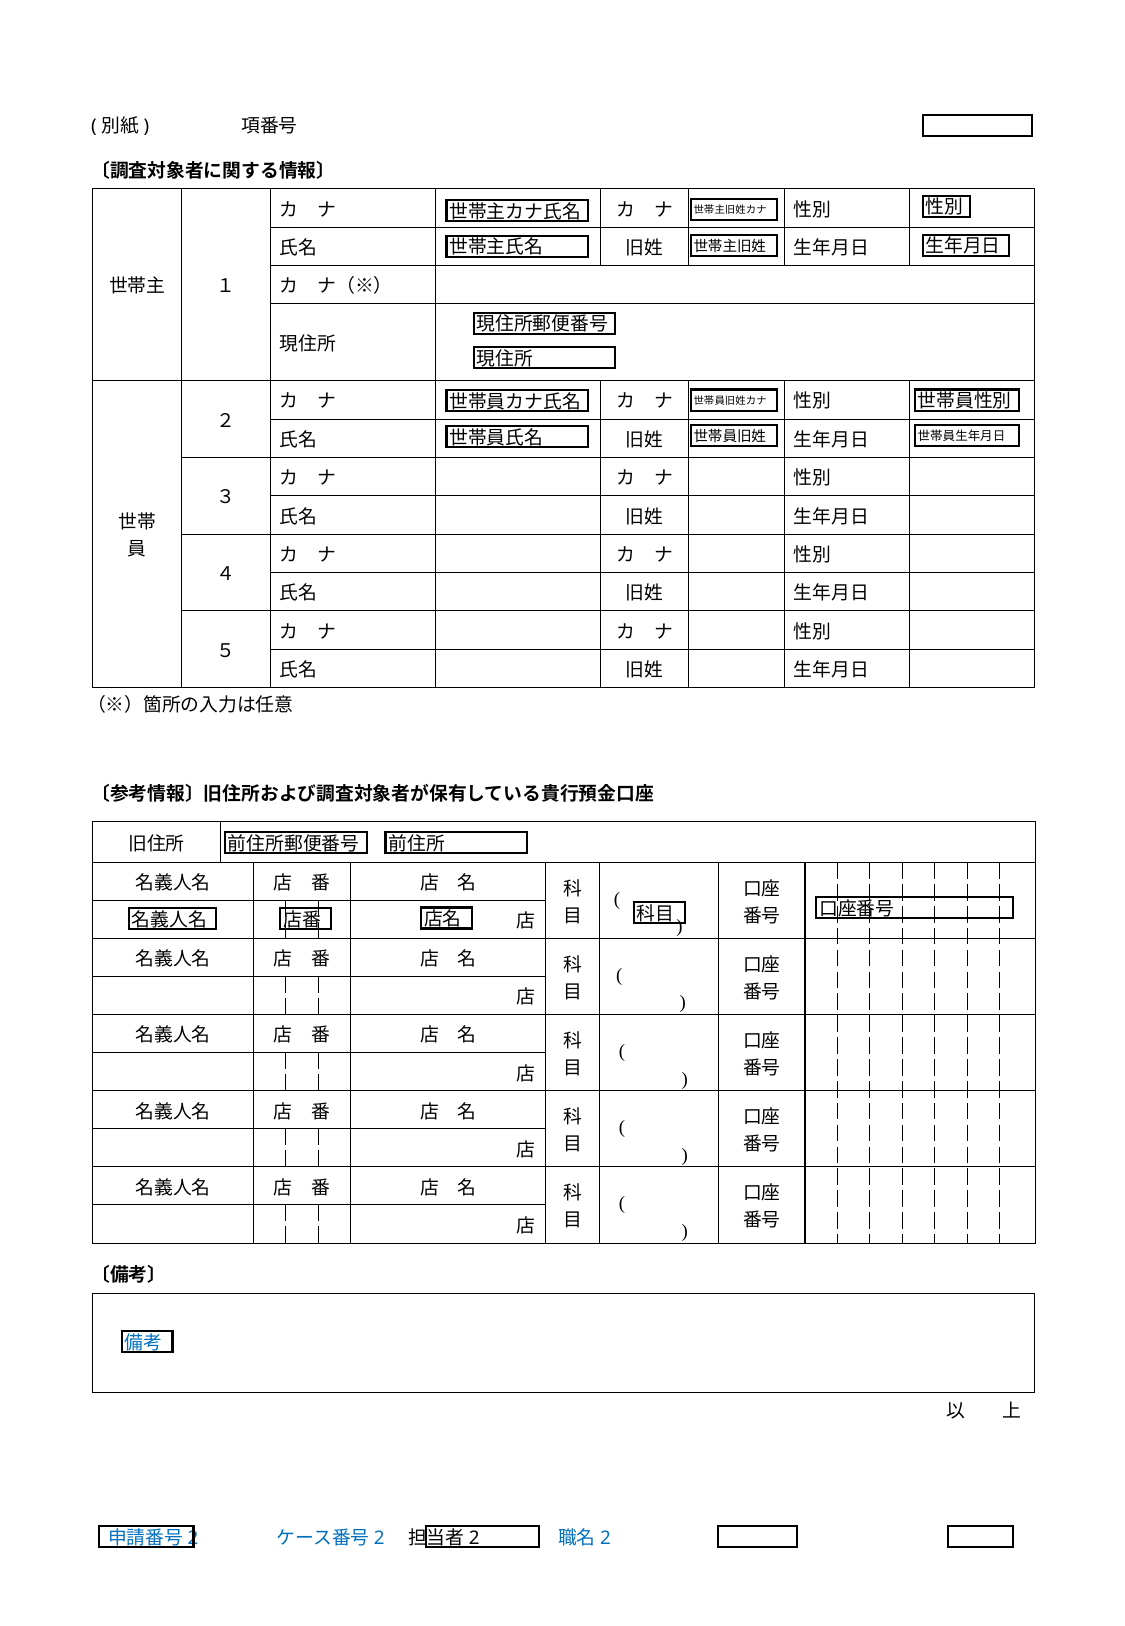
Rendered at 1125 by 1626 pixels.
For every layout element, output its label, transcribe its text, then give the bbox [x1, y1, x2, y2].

table_cell [286, 1129, 318, 1166]
table_cell [806, 939, 838, 1014]
table_cell ( ) [600, 1091, 718, 1166]
table_cell 性別 [785, 381, 909, 419]
text_box 世帯員旧姓カナ [690, 388, 778, 412]
table_cell 口座 番号 [719, 1015, 804, 1090]
table_cell [870, 1091, 902, 1166]
table_cell 店 [351, 977, 545, 1014]
table_cell カ ナ [601, 611, 688, 649]
table_header カ ナ [271, 189, 435, 227]
table_cell 店 番 [254, 939, 350, 976]
table_cell 店 [351, 1129, 545, 1166]
table_cell 性別 [785, 611, 909, 649]
table_cell [910, 458, 1034, 495]
table_cell [806, 1091, 838, 1166]
table_cell 生年月日 [785, 420, 909, 457]
table_cell 店 名 [351, 1015, 545, 1052]
table_cell 旧姓 [601, 228, 688, 265]
text_box （※）箇所の入力は任意 [87, 687, 1032, 723]
table_cell 旧姓 [601, 420, 688, 457]
table_cell 科目 [546, 1015, 599, 1090]
table_cell 店 名 [351, 1167, 545, 1204]
table_cell [254, 1053, 286, 1090]
table_cell [806, 1167, 838, 1243]
table_cell カ ナ [271, 381, 435, 419]
table_cell [689, 496, 784, 534]
table_header 旧住所 [93, 822, 220, 862]
text_box [425, 1525, 540, 1548]
table_cell [910, 381, 1034, 419]
table_cell 店 番 [254, 1167, 350, 1204]
table_cell [910, 496, 1034, 534]
text_box [947, 1525, 1014, 1548]
table_cell [967, 1167, 1000, 1243]
table_cell 店 [351, 1053, 545, 1090]
table_header １ [182, 189, 270, 380]
table_cell [93, 977, 253, 1014]
table_header 性別 [785, 189, 909, 227]
table_cell [93, 1053, 253, 1090]
table_cell [1000, 1167, 1035, 1243]
table_cell [838, 1091, 870, 1166]
table_cell 店 [351, 1205, 545, 1243]
table_cell [902, 919, 935, 938]
table_cell [286, 930, 318, 938]
table_cell [286, 1205, 318, 1243]
table_cell [254, 1205, 286, 1243]
text_box 店番 [279, 907, 332, 930]
table_cell [689, 573, 784, 610]
table_cell 生年月日 [785, 228, 909, 265]
table_cell [318, 977, 350, 1014]
table_cell [286, 1053, 318, 1090]
table_cell [436, 611, 600, 649]
table_cell [254, 1129, 286, 1166]
table_cell [902, 863, 935, 896]
table_cell 店 名 [351, 939, 545, 976]
table_cell カ ナ [271, 535, 435, 572]
table_cell [870, 1167, 902, 1243]
table_cell [436, 535, 600, 572]
text_box 名義人名 [128, 907, 217, 930]
table_cell 口座 番号 [719, 1091, 804, 1166]
table_cell [870, 939, 902, 1014]
table_cell [935, 1015, 967, 1090]
table_header 世帯主 [93, 189, 181, 380]
text_box 以 上 [91, 1392, 1037, 1429]
table_cell [967, 919, 1000, 938]
table_cell [93, 1129, 253, 1166]
table_cell ２ [182, 381, 270, 457]
text_box 科目 [633, 901, 686, 924]
text_box 世帯員カナ氏名 [445, 389, 589, 412]
table_cell [910, 611, 1034, 649]
table_cell [93, 901, 253, 938]
table_cell [967, 863, 1000, 896]
table_cell [935, 919, 967, 938]
table_cell 性別 [785, 535, 909, 572]
table_cell 生年月日 [785, 496, 909, 534]
table_cell [902, 1091, 935, 1166]
table_cell 生年月日 [785, 573, 909, 610]
table_cell カ ナ [601, 381, 688, 419]
table_cell [436, 228, 600, 265]
table_cell ３ [182, 458, 270, 534]
text_box 口座番号 [815, 896, 1014, 919]
table_header [93, 1294, 1034, 1392]
table_cell [870, 863, 902, 896]
table_cell [967, 1015, 1000, 1090]
table_cell 氏名 [271, 496, 435, 534]
text_box 店名 [420, 906, 473, 930]
table_cell [967, 1091, 1000, 1166]
table_header [910, 189, 1034, 227]
table_cell 店 名 [351, 1091, 545, 1128]
table_cell 氏名 [271, 420, 435, 457]
table_cell 氏名 [271, 650, 435, 687]
table_cell カ ナ [601, 458, 688, 495]
table_cell [870, 1015, 902, 1090]
table_cell 名義人名 [93, 1167, 253, 1204]
table_cell ( ) [600, 863, 718, 938]
table_cell 名義人名 [93, 1091, 253, 1128]
table_cell [935, 863, 967, 896]
table_cell [319, 901, 350, 938]
text_box 〔参考情報〕旧住所および調査対象者が保有している貴行預金口座 [91, 753, 1037, 812]
table_cell 旧姓 [601, 573, 688, 610]
table_cell [1000, 939, 1035, 1014]
table_cell [436, 573, 600, 610]
table_cell 氏名 [271, 228, 435, 265]
text_box 前住所郵便番号 [224, 831, 368, 854]
table_cell 科目 [546, 863, 599, 938]
text_box 申請番号2 ケース番号2 担当者2 職名2 [93, 1518, 1038, 1556]
table_cell [93, 1205, 253, 1243]
table_cell [1000, 863, 1035, 938]
table_cell [286, 977, 318, 1014]
table_cell [436, 266, 1034, 303]
table_header [436, 189, 600, 227]
table_cell カ ナ [271, 611, 435, 649]
table_cell [436, 381, 600, 419]
text_box 現住所 [473, 346, 616, 369]
table_cell [254, 977, 286, 1014]
text_box 世帯員性別 [914, 388, 1020, 412]
table_cell [689, 650, 784, 687]
text_box 性別 [922, 195, 971, 218]
table_cell [935, 1167, 967, 1243]
table_cell ５ [182, 611, 270, 687]
table_cell [838, 1015, 870, 1090]
text_box 世帯主旧姓カナ [690, 198, 778, 221]
text_box [98, 1525, 195, 1548]
text_box 備考 [121, 1330, 174, 1353]
table_cell [689, 228, 784, 265]
table_cell ( ) [600, 1167, 718, 1243]
table_cell [436, 650, 600, 687]
table_cell 店 番 [254, 1015, 350, 1052]
table_cell [436, 458, 600, 495]
table_cell [689, 611, 784, 649]
table_cell [902, 1167, 935, 1243]
table_cell [935, 1091, 967, 1166]
text_box 世帯主氏名 [445, 235, 589, 258]
table_cell 名義人名 [93, 863, 253, 900]
table_cell [935, 939, 967, 1014]
table_cell 店 番 [254, 1091, 350, 1128]
table_cell 店 名 [351, 863, 545, 900]
table_cell [910, 535, 1034, 572]
table_header [689, 189, 784, 227]
table_cell [689, 535, 784, 572]
table_cell [838, 1167, 870, 1243]
table_cell 性別 [785, 458, 909, 495]
table_cell 店 番 [254, 863, 350, 900]
table_cell [910, 228, 1034, 265]
table_cell [967, 939, 1000, 1014]
table_cell [910, 573, 1034, 610]
table_cell [910, 650, 1034, 687]
table_cell 口座 番号 [719, 939, 804, 1014]
text_box [717, 1525, 798, 1548]
text_box (別紙) 項番号 〔調査対象者に関する情報〕 [91, 107, 1037, 189]
table_cell [689, 458, 784, 495]
table_cell [254, 901, 285, 938]
table_cell [1000, 1091, 1035, 1166]
table_cell 生年月日 [785, 650, 909, 687]
table_cell 世帯員 [93, 381, 181, 687]
table_cell 旧姓 [601, 496, 688, 534]
table_cell [286, 901, 318, 907]
text_box 世帯員生年月日 [914, 424, 1020, 447]
text_box 前住所 [384, 831, 528, 854]
table_cell [838, 939, 870, 1014]
table_cell ( ) [600, 1015, 718, 1090]
table_cell [910, 420, 1034, 457]
table_cell 口座 番号 [719, 863, 804, 938]
text_box 世帯員旧姓 [690, 424, 778, 447]
table_cell [318, 1205, 350, 1243]
table_cell [838, 919, 870, 938]
table_cell ４ [182, 535, 270, 610]
table_cell [689, 420, 784, 457]
table_cell [436, 496, 600, 534]
table_cell [902, 1015, 935, 1090]
table_cell [689, 381, 784, 419]
table_cell [806, 863, 838, 938]
text_box 世帯主旧姓 [690, 234, 778, 257]
text_box 世帯員氏名 [445, 425, 589, 448]
table_cell [806, 1015, 838, 1090]
table_cell 名義人名 [93, 1015, 253, 1052]
table_cell ( ) [600, 939, 718, 1014]
table_cell [318, 1129, 350, 1166]
table_cell [436, 420, 600, 457]
table_cell 口座 番号 [719, 1167, 804, 1243]
table_cell 旧姓 [601, 650, 688, 687]
text_box 世帯主カナ氏名 [445, 199, 589, 222]
table_cell 名義人名 [93, 939, 253, 976]
table_cell [436, 304, 1034, 380]
table_cell [1000, 1015, 1035, 1090]
table_cell 科目 [546, 1091, 599, 1166]
table_header [221, 822, 1035, 862]
table_cell 現住所 [271, 304, 435, 380]
table_cell [318, 1053, 350, 1090]
table_cell 科目 [546, 939, 599, 1014]
table_cell 氏名 [271, 573, 435, 610]
table_cell カ ナ [601, 535, 688, 572]
text_box 生年月日 [922, 234, 1010, 257]
table_cell カ ナ [271, 458, 435, 495]
table_cell 店 [351, 901, 545, 938]
table_header カ ナ [601, 189, 688, 227]
text_box 現住所郵便番号 [473, 312, 616, 335]
table_cell [870, 919, 902, 938]
table_cell [838, 863, 870, 896]
table_cell 科目 [546, 1167, 599, 1243]
table_cell [902, 939, 935, 1014]
text_box 〔備考〕〔備考〕 [91, 1256, 1037, 1293]
table_cell カ ナ（※） [271, 266, 435, 303]
